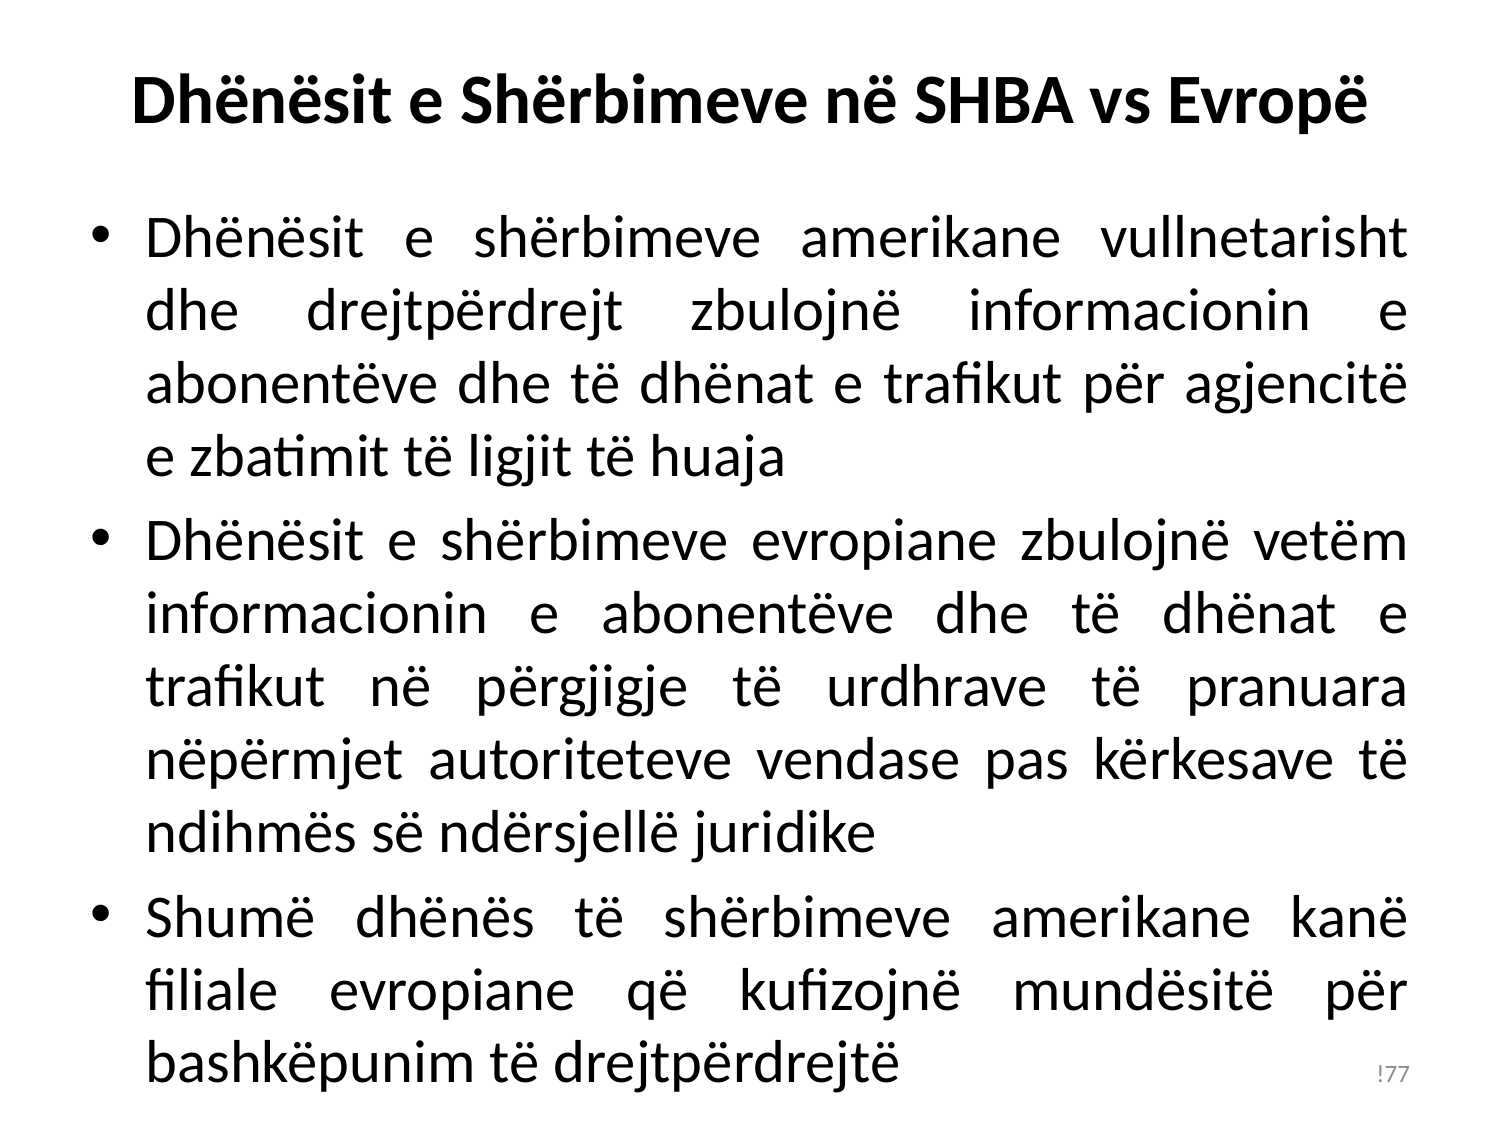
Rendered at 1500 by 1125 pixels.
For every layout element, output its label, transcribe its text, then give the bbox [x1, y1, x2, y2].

list Dhënësit e shërbimeve amerikane vullnetarisht dhe drejtpërdrejt zbulojnë informacionin e abonentëve dhe të dhënat e trafikut për agjencitë e zbatimit të ligjit të huaja Dhënësit e shërbimeve evropiane zbulojnë vetëm informacionin e abonentëve dhe të dhënat e trafikut në përgjigje të urdhrave të pranuara nëpërmjet autoriteteve vendase pas kërkesave të ndihmës së ndërsjellë juridike Shumë dhënës të shërbimeve amerikane kanë filiale evropiane që kufizojnë mundësitë për bashkëpunim të drejtpërdrejtë [75, 189, 1425, 1103]
slide_number !77 [1074, 1042, 1425, 1103]
title Dhënësit e Shërbimeve në SHBA vs Evropë [56, 45, 1446, 165]
